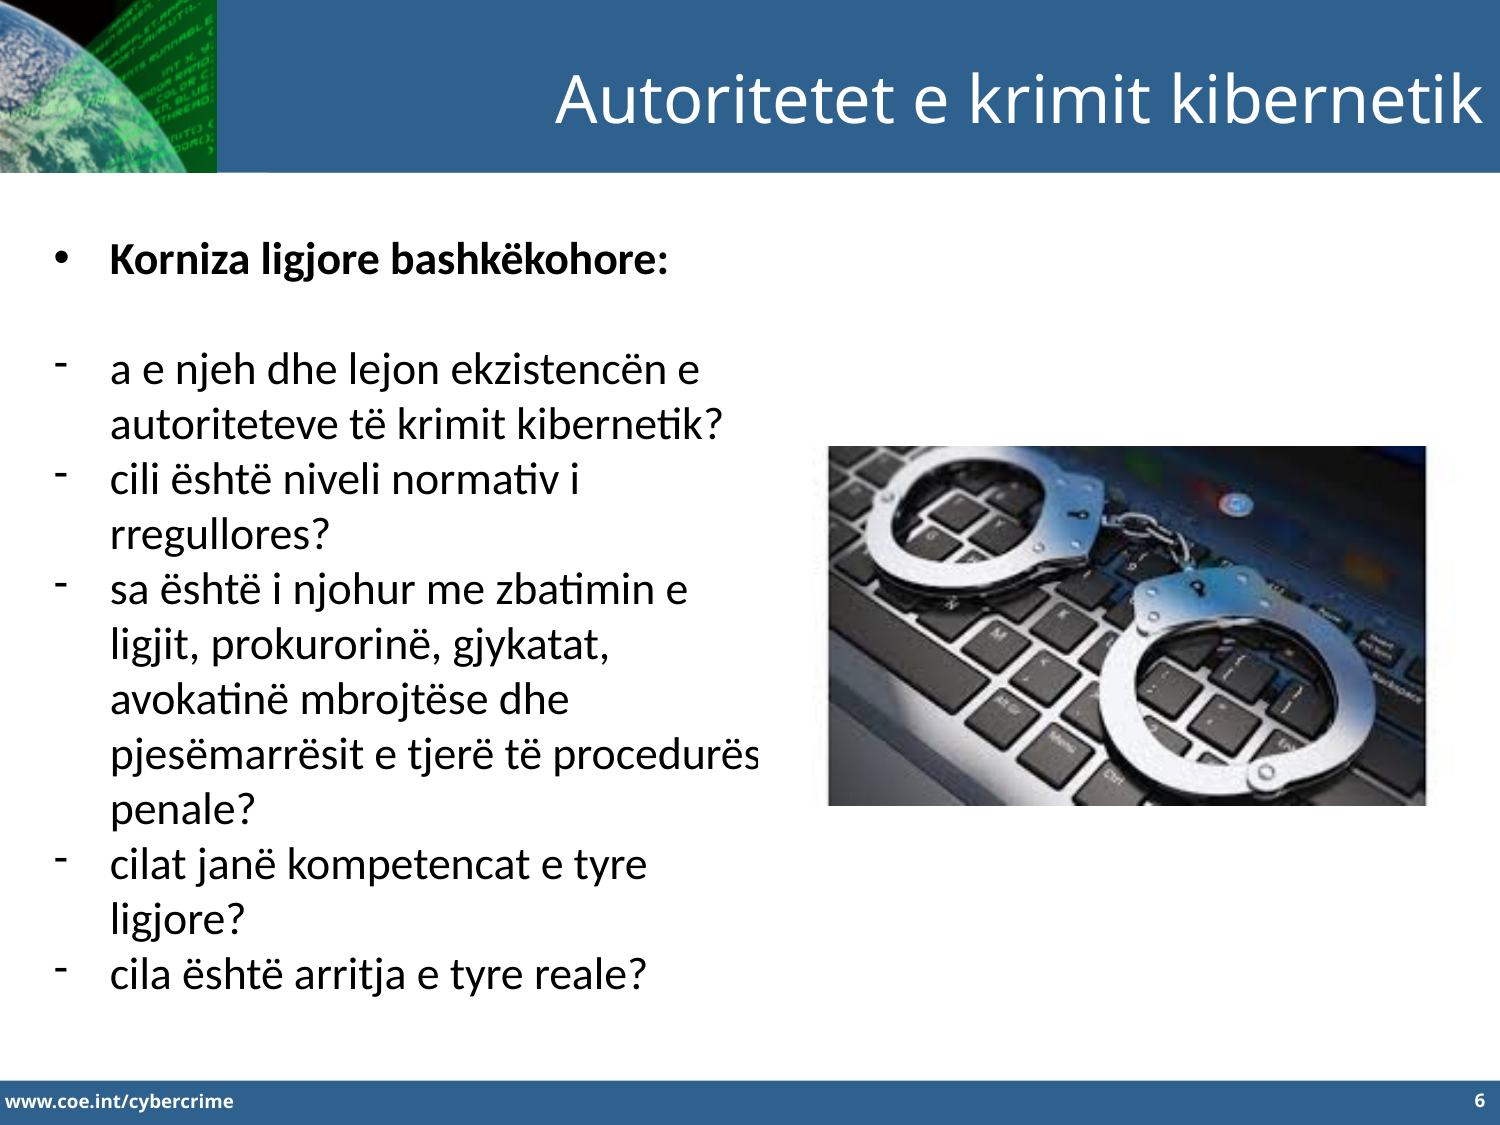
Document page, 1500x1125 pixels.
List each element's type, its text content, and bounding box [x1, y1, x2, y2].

text_box Korniza ligjore bashkëkohore: a e njeh dhe lejon ekzistencën e autoriteteve të krimit kibernetik? cili është niveli normativ i rregullores? sa është i njohur me zbatimin e ligjit, prokurorinë, gjykatat, avokatinë mbrojtëse dhe pjesëmarrësit e tjerë të procedurës penale? cilat janë kompetencat e tyre ligjore? cila është arritja e tyre reale? [38, 221, 801, 1007]
picture [0, 1, 217, 173]
slide_number 6 [1149, 1081, 1500, 1125]
text_box Autoritetet e krimit kibernetik [267, 20, 1500, 173]
picture [758, 446, 1500, 806]
